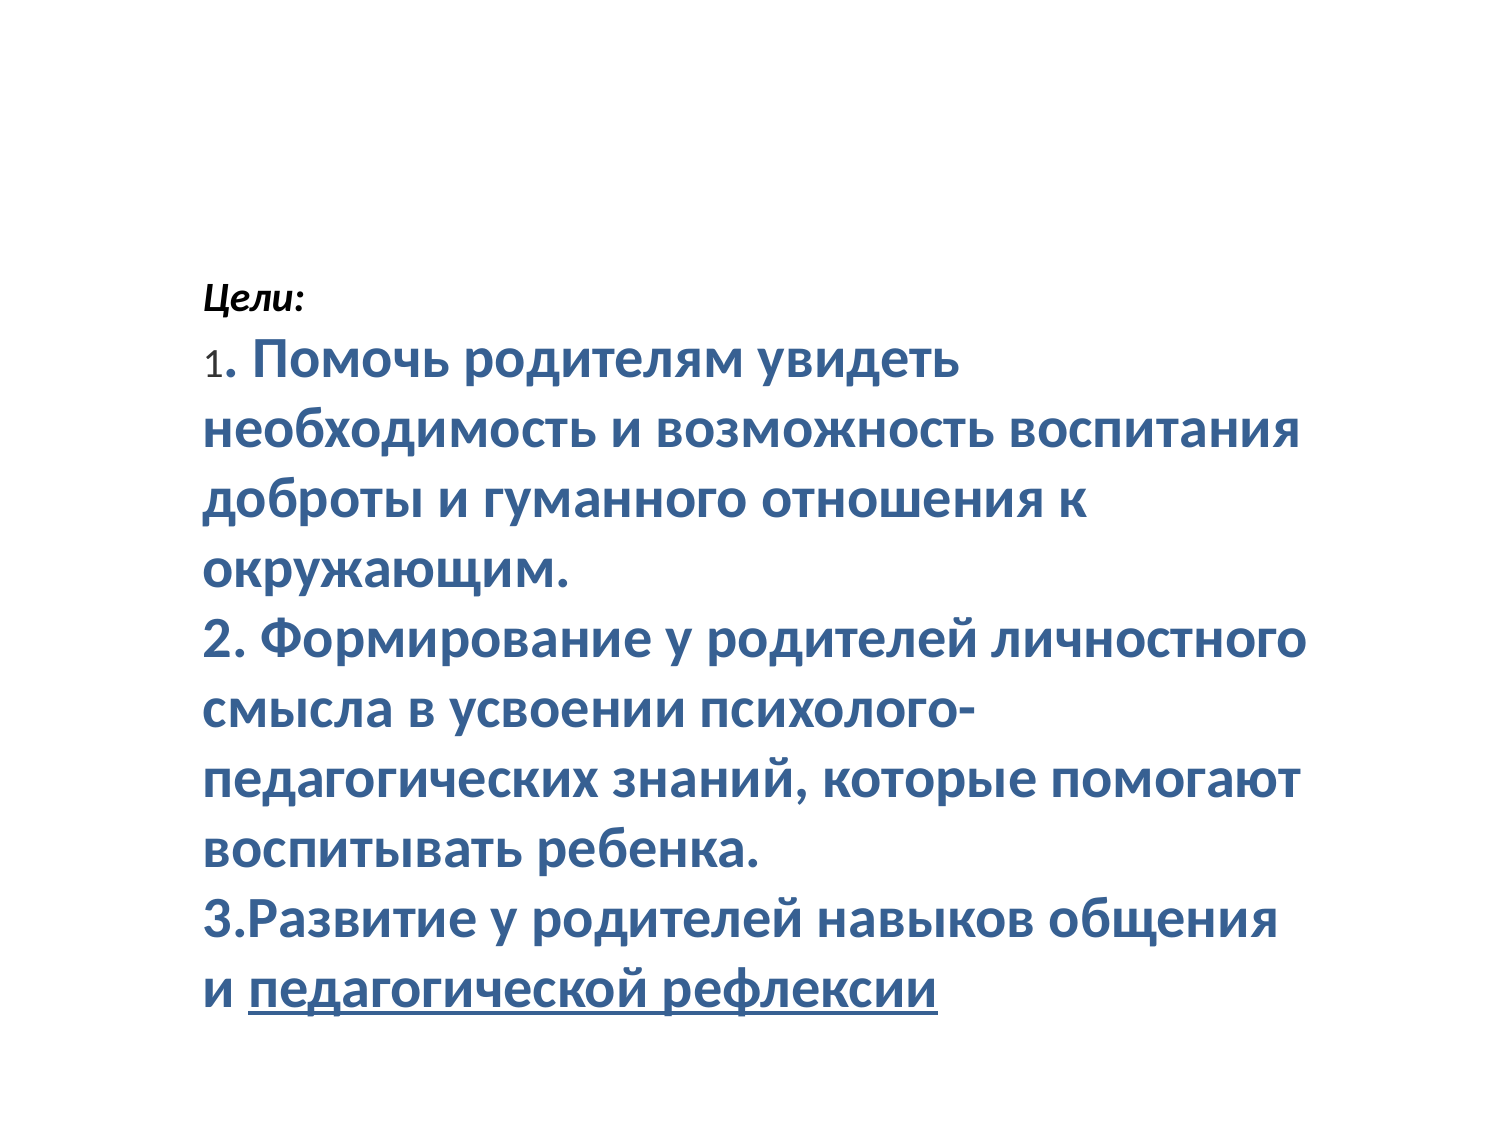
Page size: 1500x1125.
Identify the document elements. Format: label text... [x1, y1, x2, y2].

text_box Цели: 1. Помочь родителям увидеть необходимость и возможность воспитания доброты и гуманного отношения к окружающим. 2. Формирование у родителей личностного смысла в усвоении психолого-педагогических знаний, которые помогают воспитывать ребенка. 3.Развитие у родителей навыков общения и педагогической рефлексии [187, 262, 1371, 1097]
